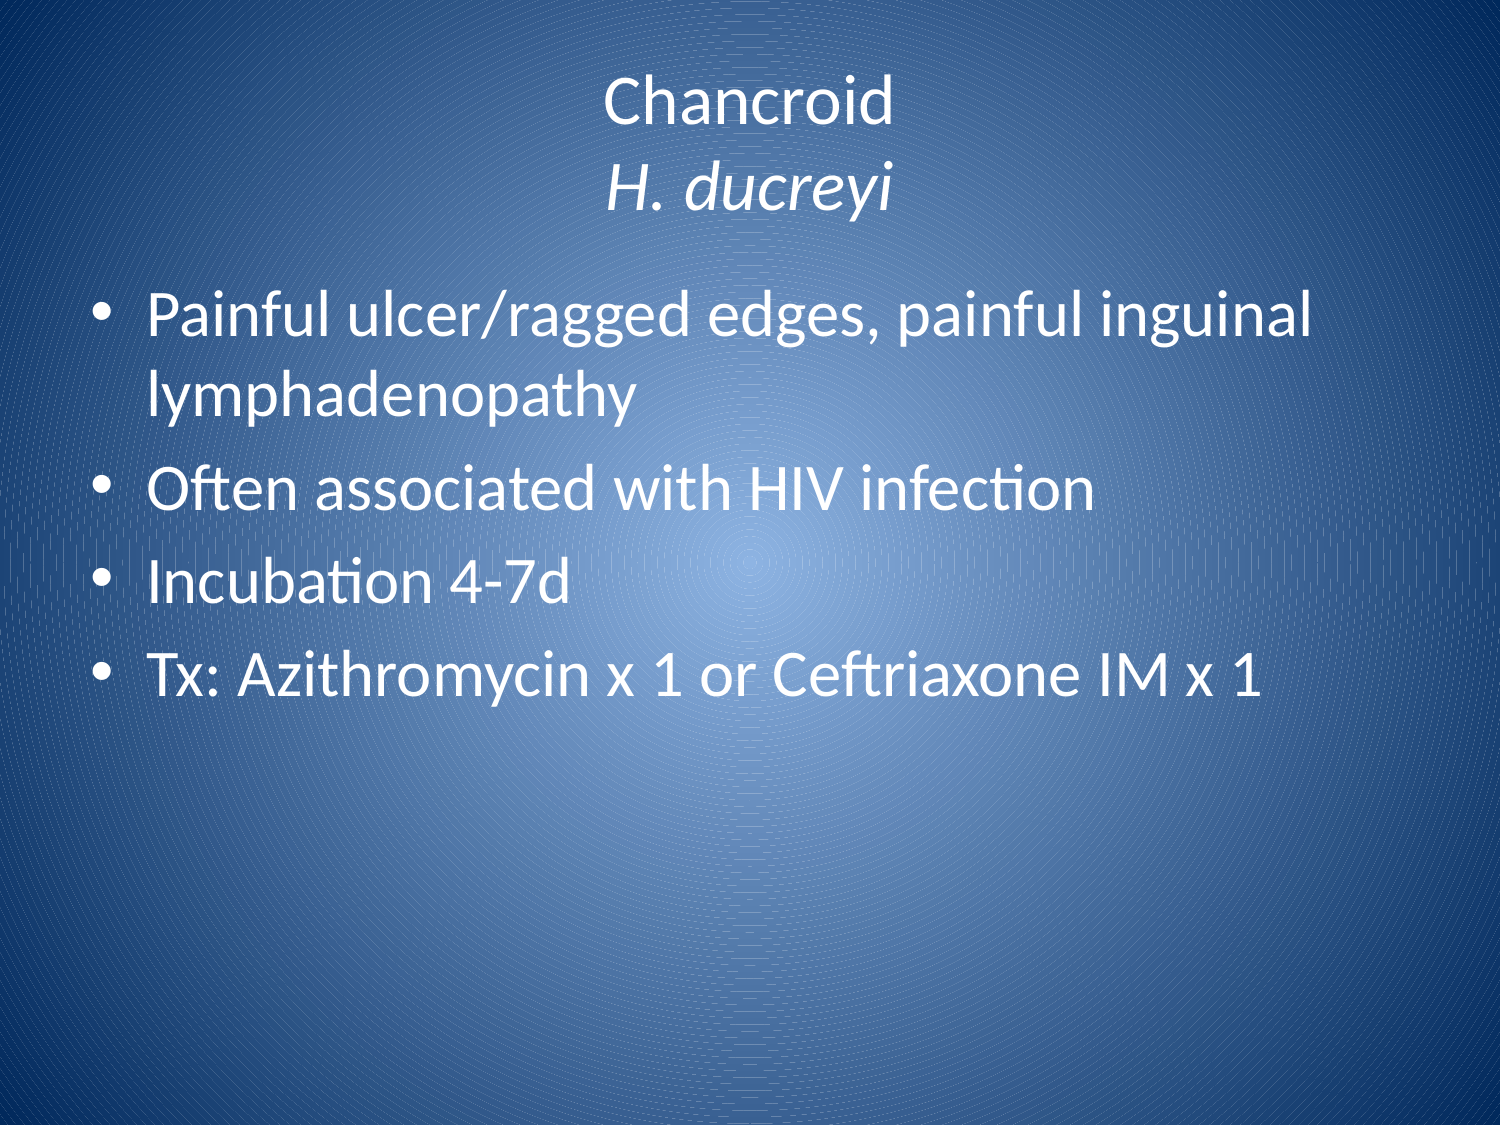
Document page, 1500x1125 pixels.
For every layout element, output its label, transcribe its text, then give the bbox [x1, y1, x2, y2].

list Painful ulcer/ragged edges, painful inguinal lymphadenopathy Often associated with HIV infection Incubation 4-7d Tx: Azithromycin x 1 or Ceftriaxone IM x 1 [75, 262, 1425, 1005]
title Chancroid H. ducreyi [75, 45, 1425, 233]
